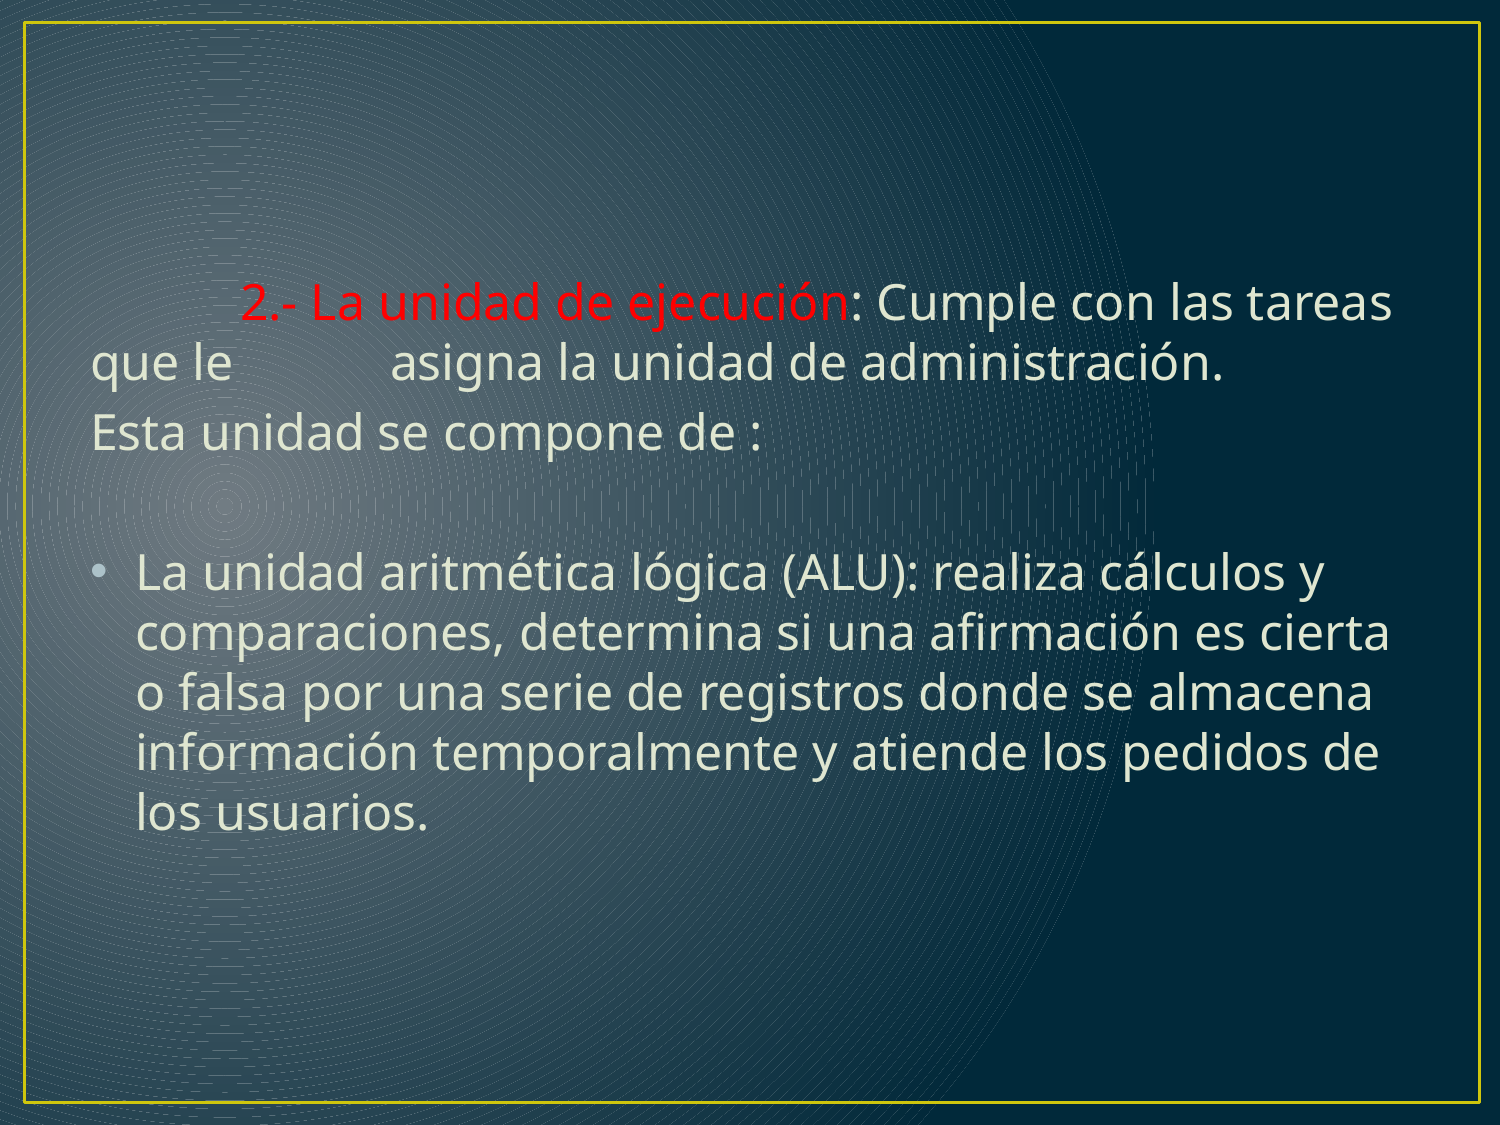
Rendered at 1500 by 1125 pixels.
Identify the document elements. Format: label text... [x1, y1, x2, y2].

list 2.- La unidad de ejecución: Cumple con las tareas que le asigna la unidad de administración. Esta unidad se compone de : La unidad aritmética lógica (ALU): realiza cálculos y comparaciones, determina si una afirmación es cierta o falsa por una serie de registros donde se almacena información temporalmente y atiende los pedidos de los usuarios. [75, 262, 1425, 1005]
